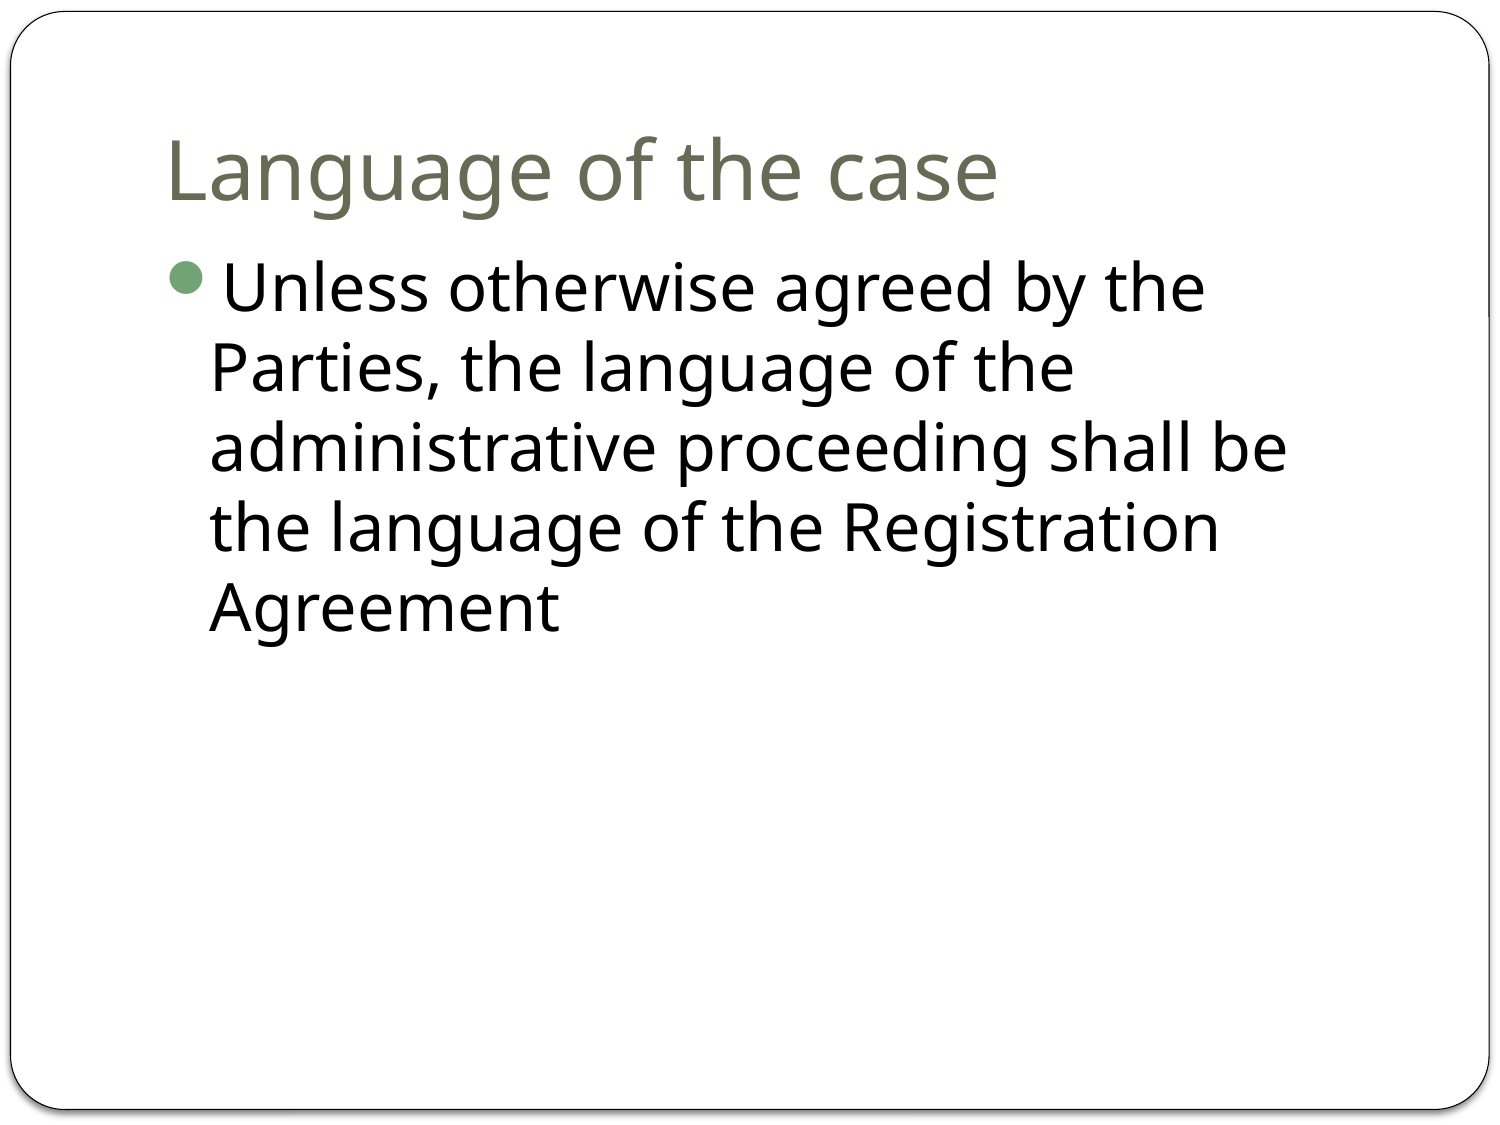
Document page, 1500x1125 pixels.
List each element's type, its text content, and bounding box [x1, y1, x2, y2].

title Language of the case [150, 45, 1425, 233]
list Unless otherwise agreed by the Parties, the language of the administrative proceeding shall be the language of the Registration Agreement [150, 237, 1425, 988]
